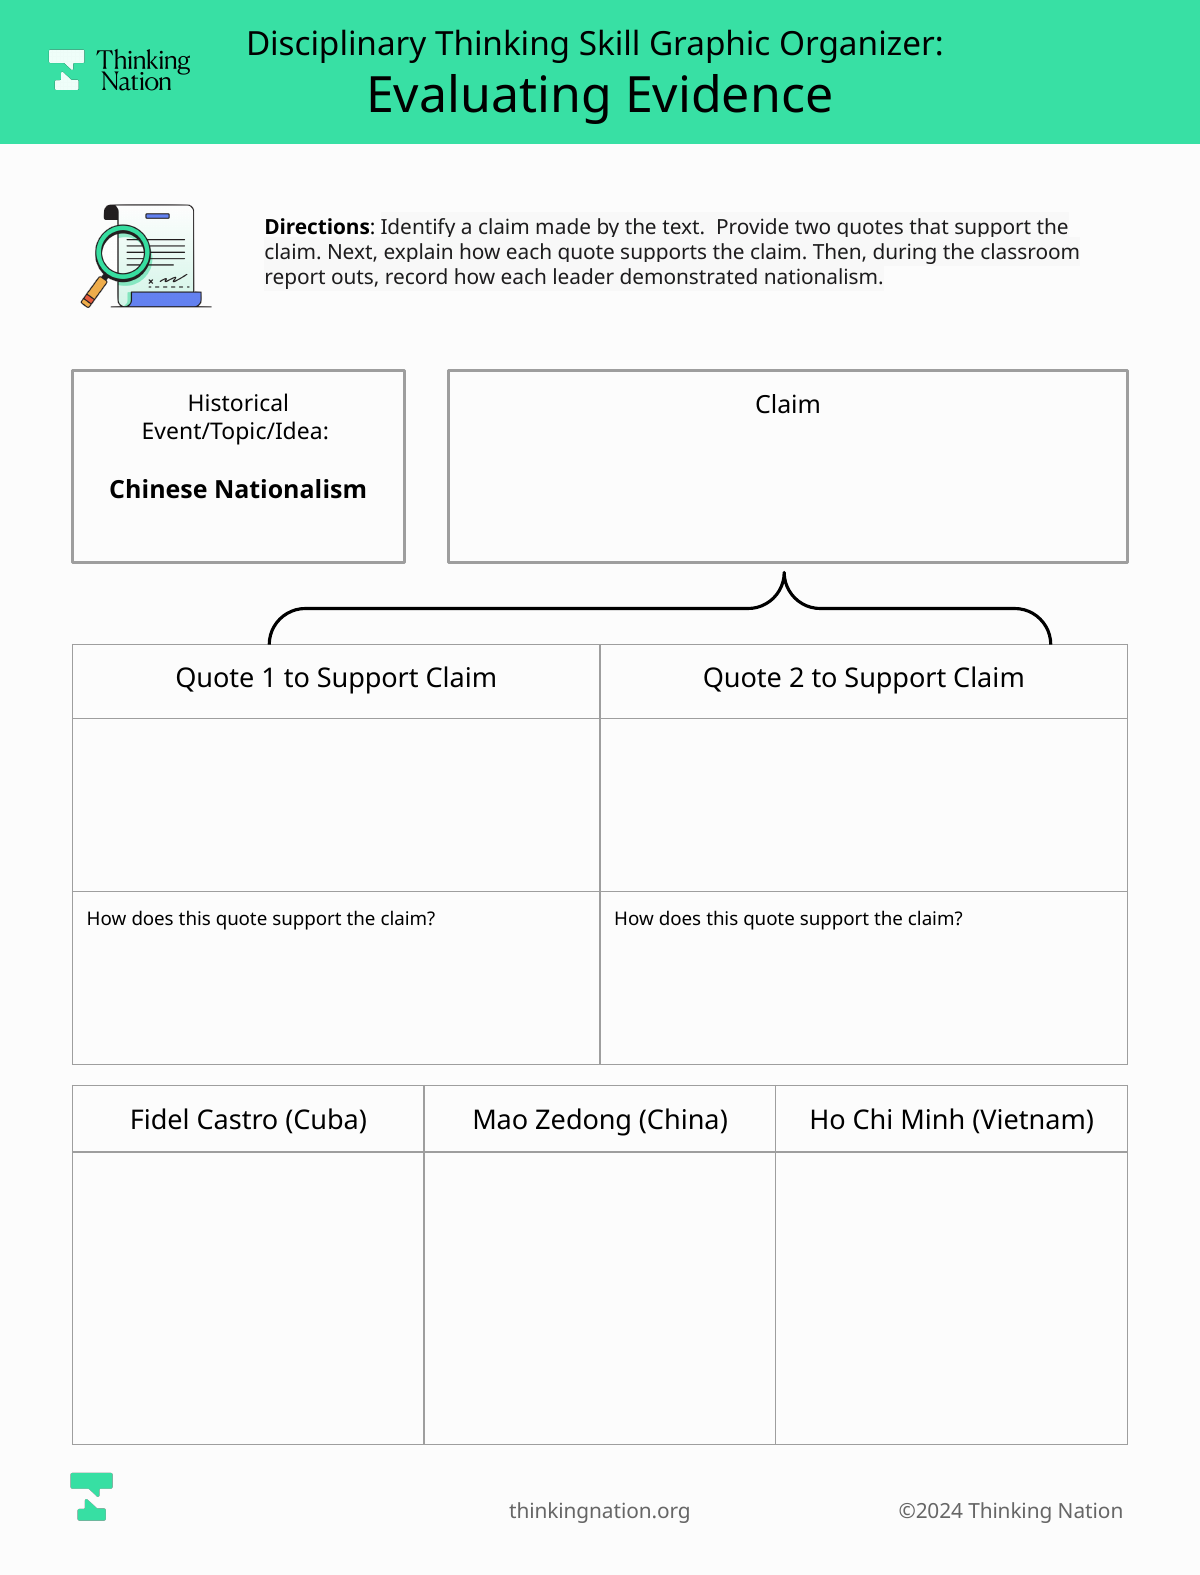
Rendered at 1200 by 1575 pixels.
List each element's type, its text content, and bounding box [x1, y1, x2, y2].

picture [72, 182, 220, 330]
table_cell [73, 1153, 423, 1444]
text_box thinkingnation.org [457, 1483, 742, 1532]
table_cell How does this quote support the claim? [601, 892, 1127, 1064]
table_cell [776, 1153, 1127, 1444]
table_cell [73, 719, 599, 891]
table_header Quote 2 to Support Claim [601, 645, 1127, 718]
text_box Directions: Identify a claim made by the text. Provide two quotes that support the claim. Next, explain how each quote supports the claim. Then, during the classroom report outs, record how each leader demonstrated nationalism. [246, 198, 1128, 304]
picture [33, 35, 195, 104]
table_header Mao Zedong (China) [425, 1086, 775, 1151]
text_box Claim [448, 370, 1128, 563]
picture [58, 1463, 125, 1530]
text_box Historical Event/Topic/Idea: Chinese Nationalism [72, 370, 405, 563]
table_header Ho Chi Minh (Vietnam) [776, 1086, 1127, 1151]
table_cell [425, 1153, 775, 1444]
table_cell How does this quote support the claim? [73, 892, 599, 1064]
text_box ©2024 Thinking Nation [854, 1483, 1139, 1532]
table_header Fidel Castro (Cuba) [73, 1086, 423, 1151]
table_header Quote 1 to Support Claim [73, 645, 599, 718]
text_box Disciplinary Thinking Skill Graphic Organizer: Evaluating Evidence [0, 0, 1200, 144]
table_cell [601, 719, 1127, 891]
text_box [269, 572, 1051, 645]
